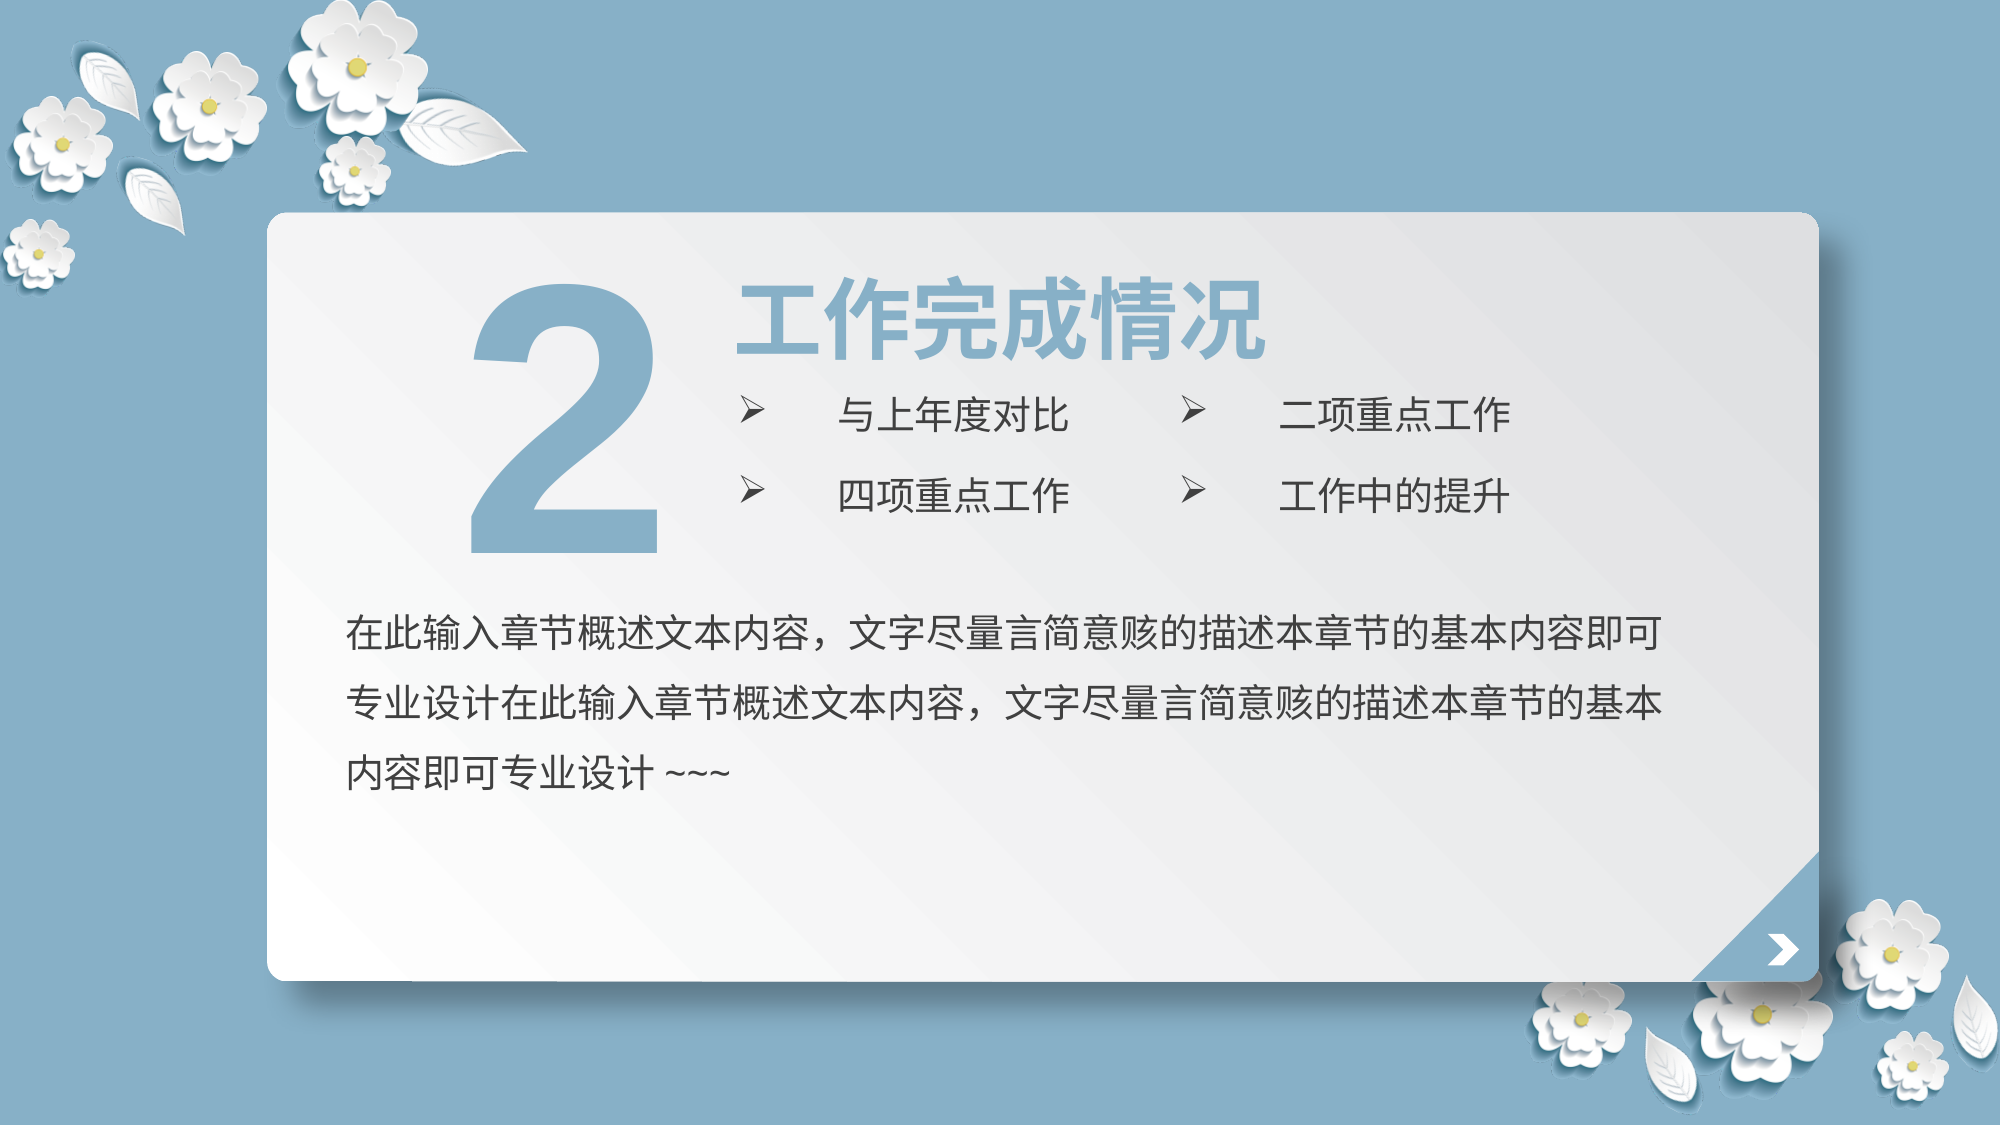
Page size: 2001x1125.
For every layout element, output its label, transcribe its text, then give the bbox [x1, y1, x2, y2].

text_box 与上年度对比 [722, 383, 1085, 446]
text_box 2 [443, 161, 688, 578]
text_box 四项重点工作 [722, 463, 1085, 526]
text_box [267, 212, 1819, 982]
picture [5, 37, 267, 235]
text_box 二项重点工作 [1163, 383, 1526, 446]
text_box [1691, 851, 1819, 982]
text_box 工作中的提升 [1163, 463, 1526, 526]
picture [0, 219, 75, 298]
picture [276, 0, 527, 212]
text_box 工作完成情况 [718, 255, 1283, 378]
text_box 在此输入章节概述文本内容，文字尽量言简意赅的描述本章节的基本内容即可专业设计在此输入章节概述文本内容，文字尽量言简意赅的描述本章节的基本内容即可专业设计~~~ [330, 578, 1708, 803]
picture [1524, 899, 2001, 1119]
text_box [1765, 932, 1801, 967]
